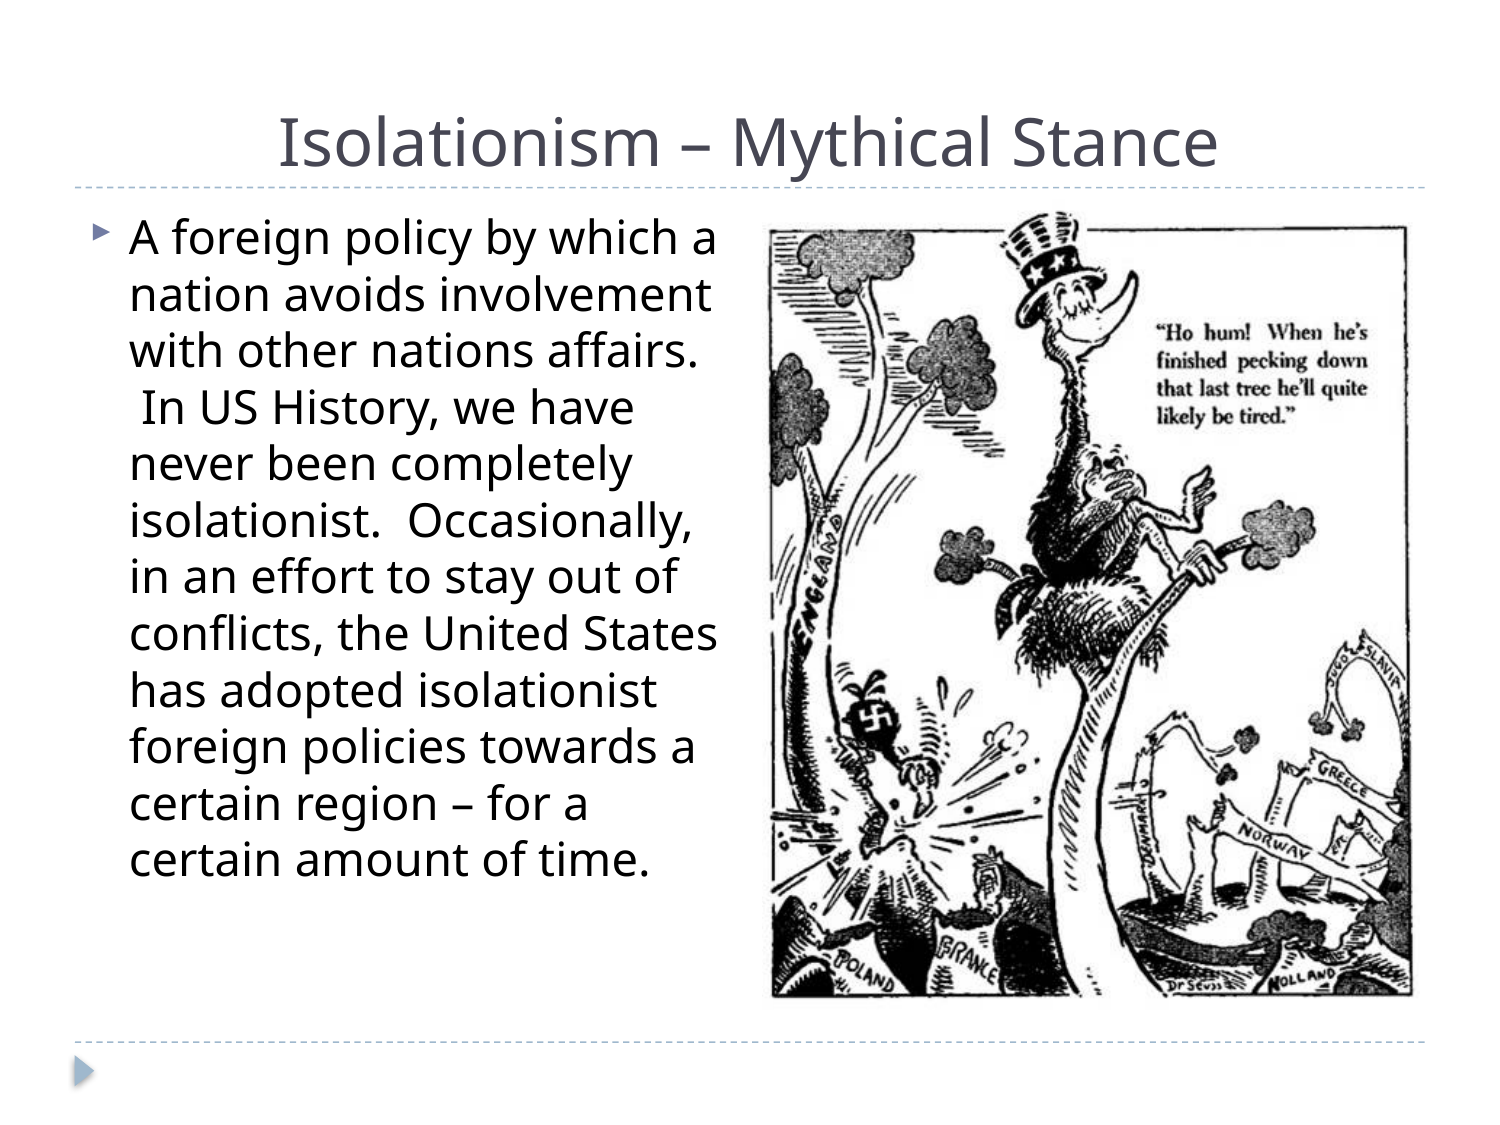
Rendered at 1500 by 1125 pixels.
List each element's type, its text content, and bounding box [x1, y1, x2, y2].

title Isolationism – Mythical Stance [75, 37, 1425, 188]
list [762, 199, 1421, 1010]
list A foreign policy by which a nation avoids involvement with other nations affairs. In US History, we have never been completely isolationist. Occasionally, in an effort to stay out of conflicts, the United States has adopted isolationist foreign policies towards a certain region – for a certain amount of time. [75, 200, 738, 1010]
